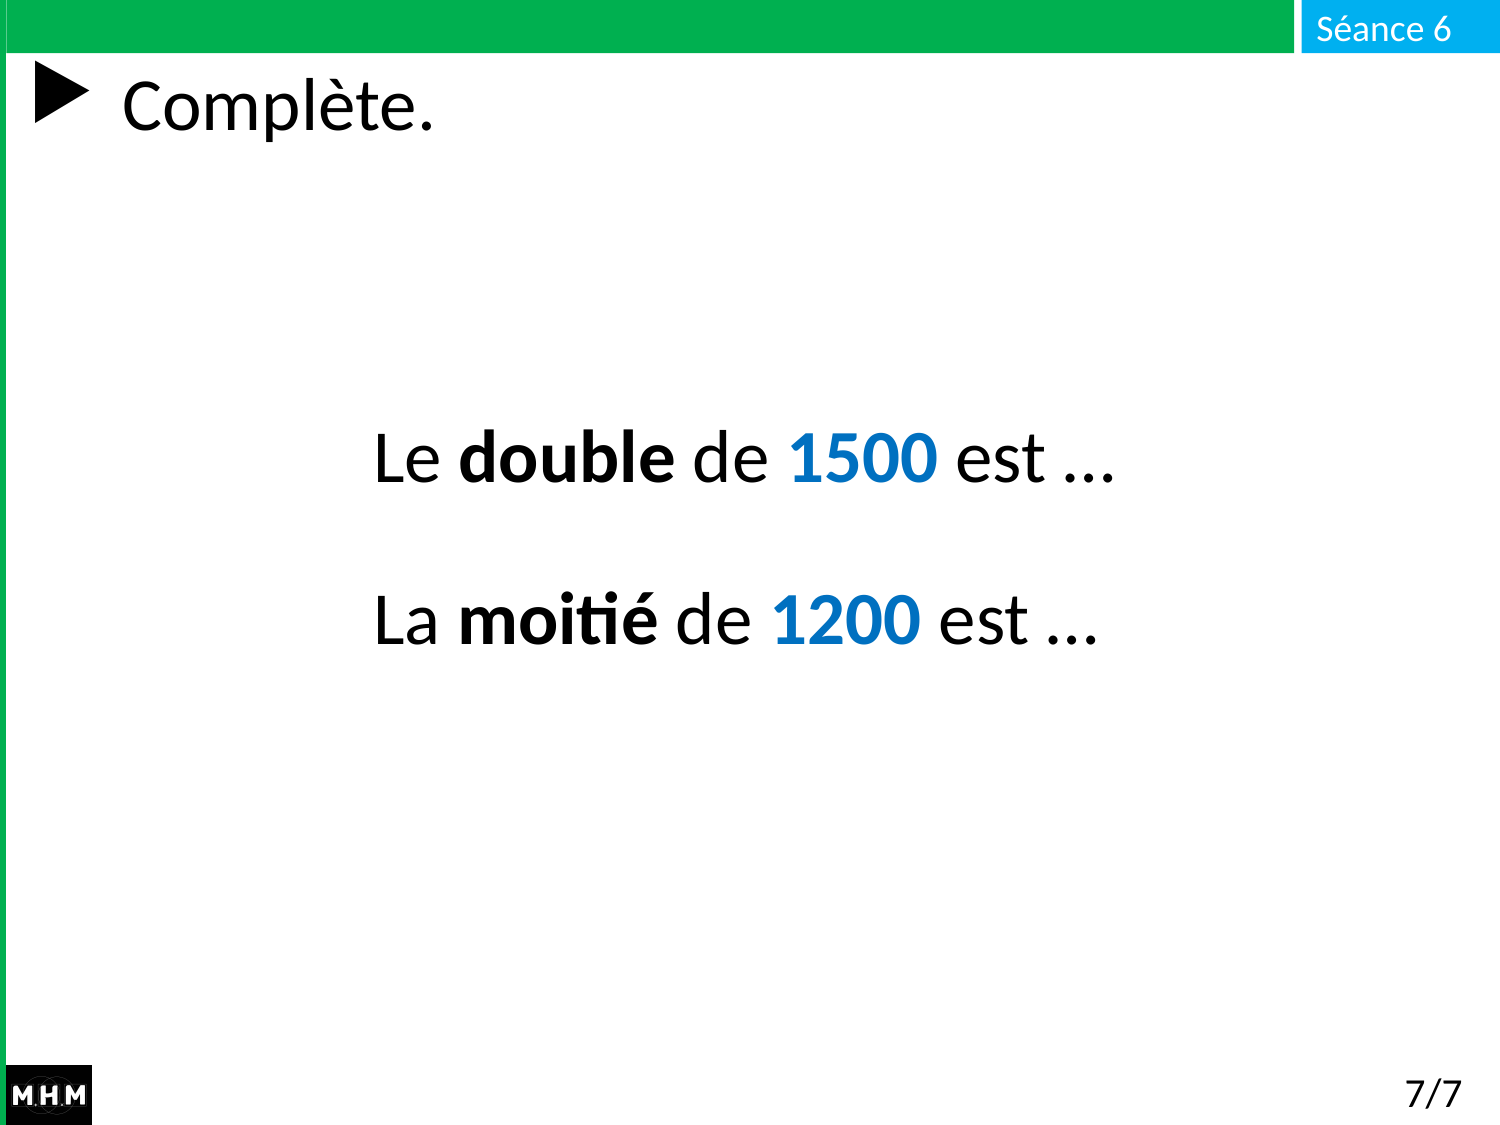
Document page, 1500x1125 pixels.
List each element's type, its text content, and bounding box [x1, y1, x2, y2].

picture [6, 1065, 92, 1125]
text_box 7/7 [1389, 1064, 1500, 1125]
title Complète. [13, 58, 1397, 154]
text_box Le double de 1500 est … La moitié de 1200 est … [358, 393, 1142, 686]
